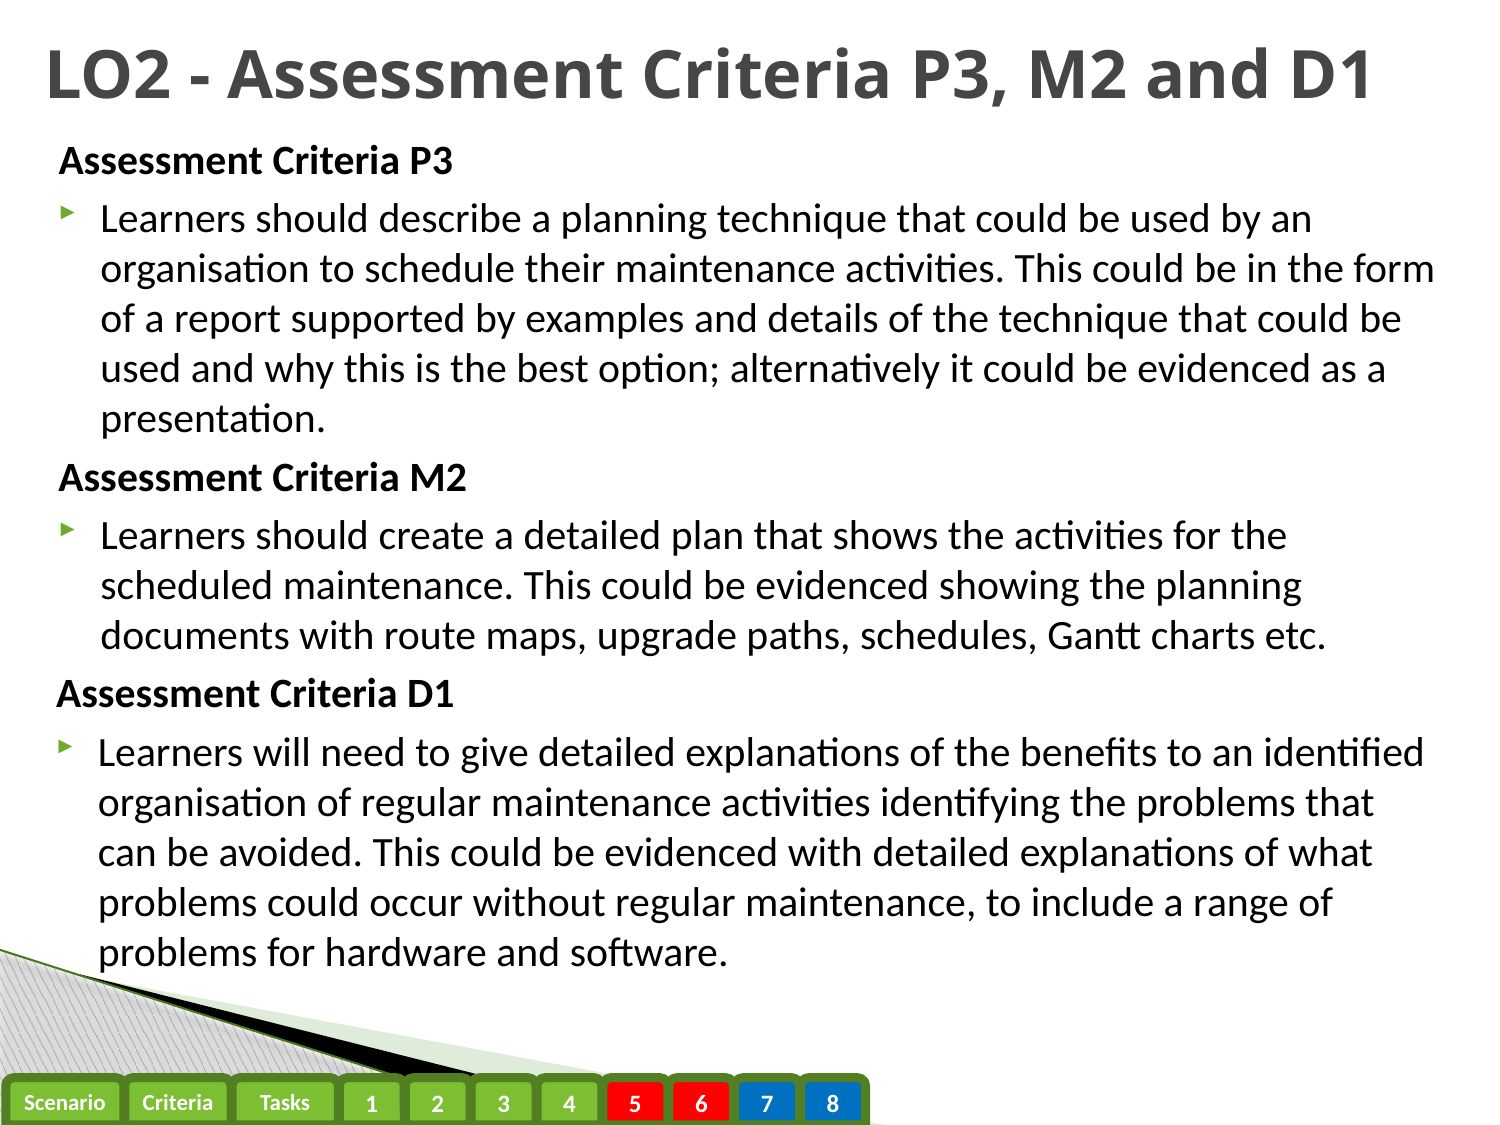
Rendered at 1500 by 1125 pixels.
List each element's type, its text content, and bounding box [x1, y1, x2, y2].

title LO2 - Assessment Criteria P3, M2 and D1 [29, 19, 1471, 126]
list Assessment Criteria P3 Learners should describe a planning technique that could be used by an organisation to schedule their maintenance activities. This could be in the form of a report supported by examples and details of the technique that could be used and why this is the best option; alternatively it could be evidenced as a presentation. Assessment Criteria M2 Learners should create a detailed plan that shows the activities for the scheduled maintenance. This could be evidenced showing the planning documents with route maps, upgrade paths, schedules, Gantt charts etc. Assessment Criteria D1 Learners will need to give detailed explanations of the benefits to an identified organisation of regular maintenance activities identifying the problems that can be avoided. This could be evidenced with detailed explanations of what problems could occur without regular maintenance, to include a range of problems for hardware and software. [41, 126, 1459, 1035]
